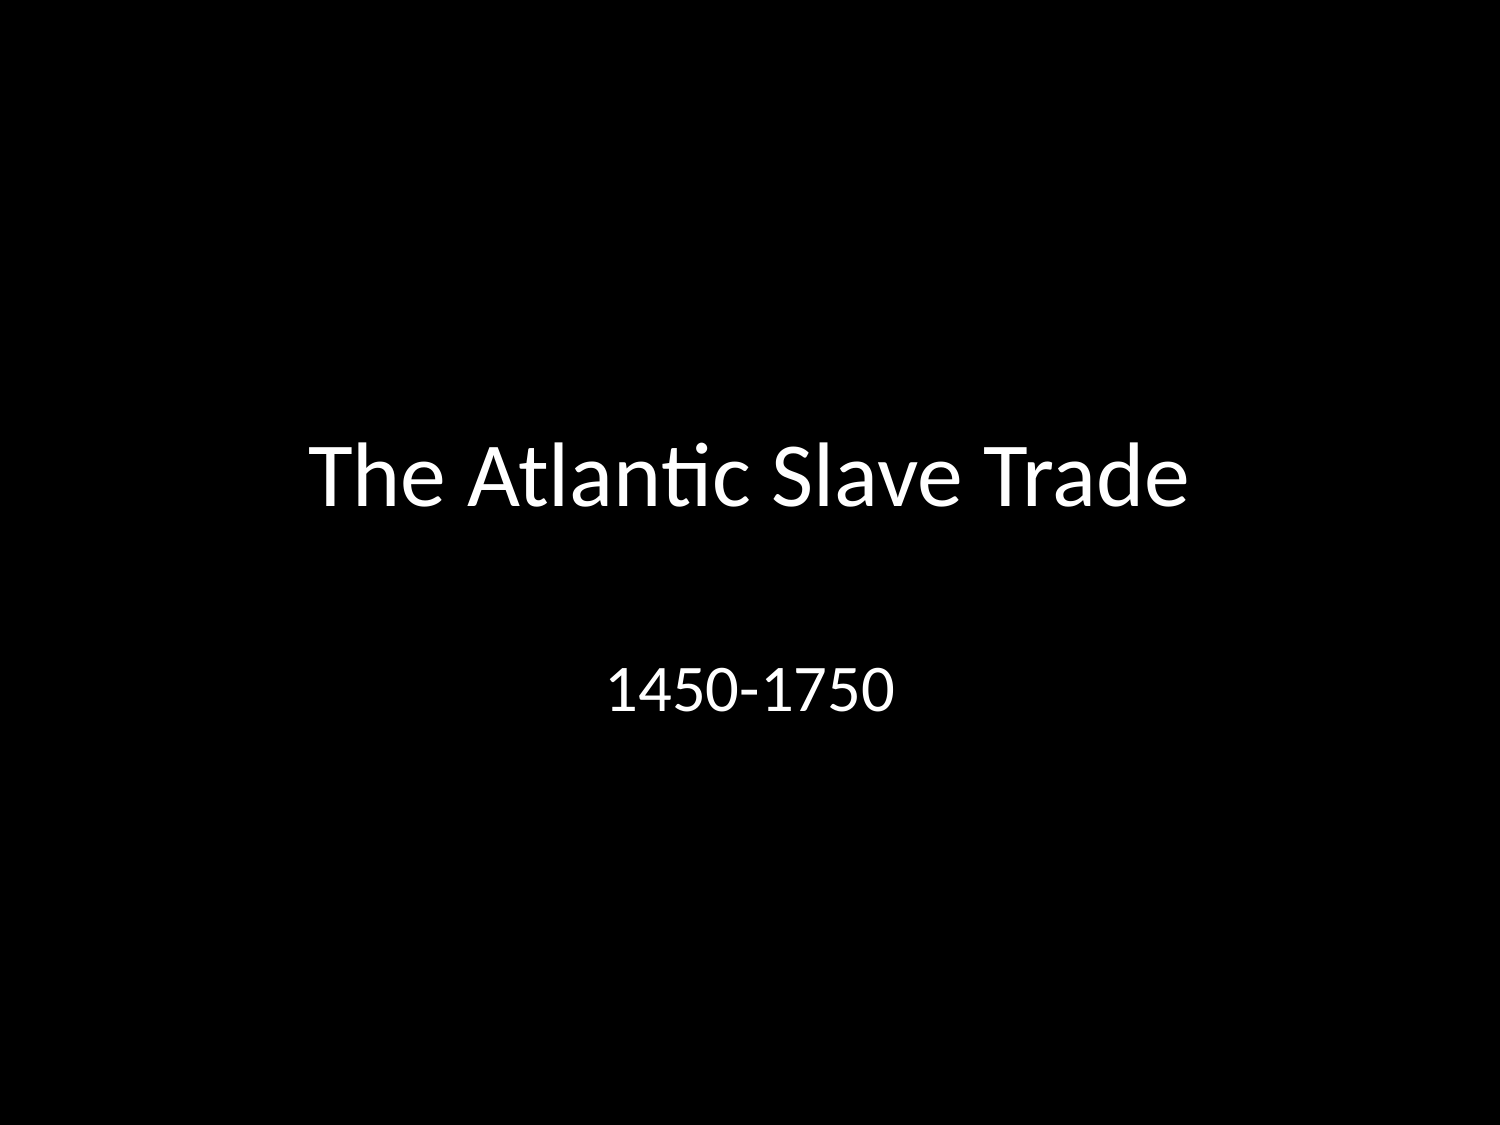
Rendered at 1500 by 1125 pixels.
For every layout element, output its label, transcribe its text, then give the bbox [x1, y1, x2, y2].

subtitle 1450-1750 [225, 637, 1275, 925]
title The Atlantic Slave Trade [112, 349, 1388, 591]
